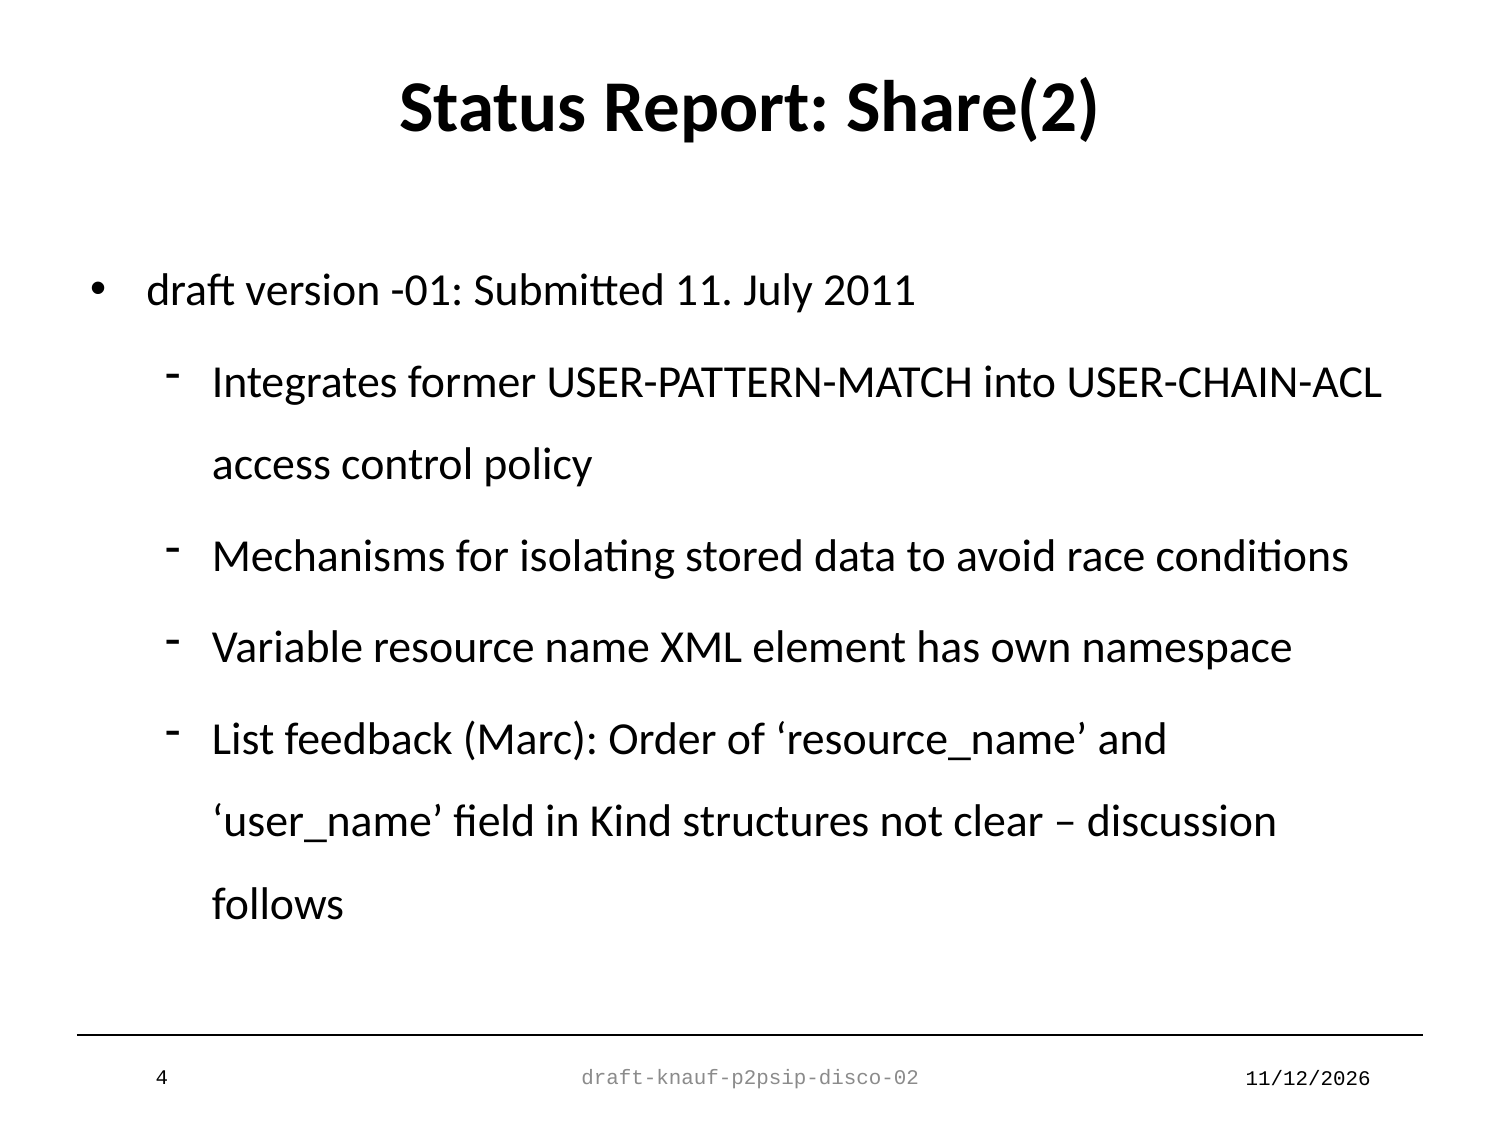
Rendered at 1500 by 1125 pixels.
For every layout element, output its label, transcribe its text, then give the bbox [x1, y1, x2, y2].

list draft version -01: Submitted 11. July 2011 Integrates former USER-PATTERN-MATCH into USER-CHAIN-ACL access control policy Mechanisms for isolating stored data to avoid race conditions Variable resource name XML element has own namespace List feedback (Marc): Order of ‘resource_name’ and ‘user_name’ field in Kind structures not clear – discussion follows [74, 219, 1426, 1006]
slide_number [1181, 1046, 1436, 1107]
slide_number 4 [65, 1046, 184, 1106]
footer draft-knauf-p2psip-disco-02 [401, 1046, 1099, 1106]
title Status Report: Share(2) [150, 8, 1350, 197]
